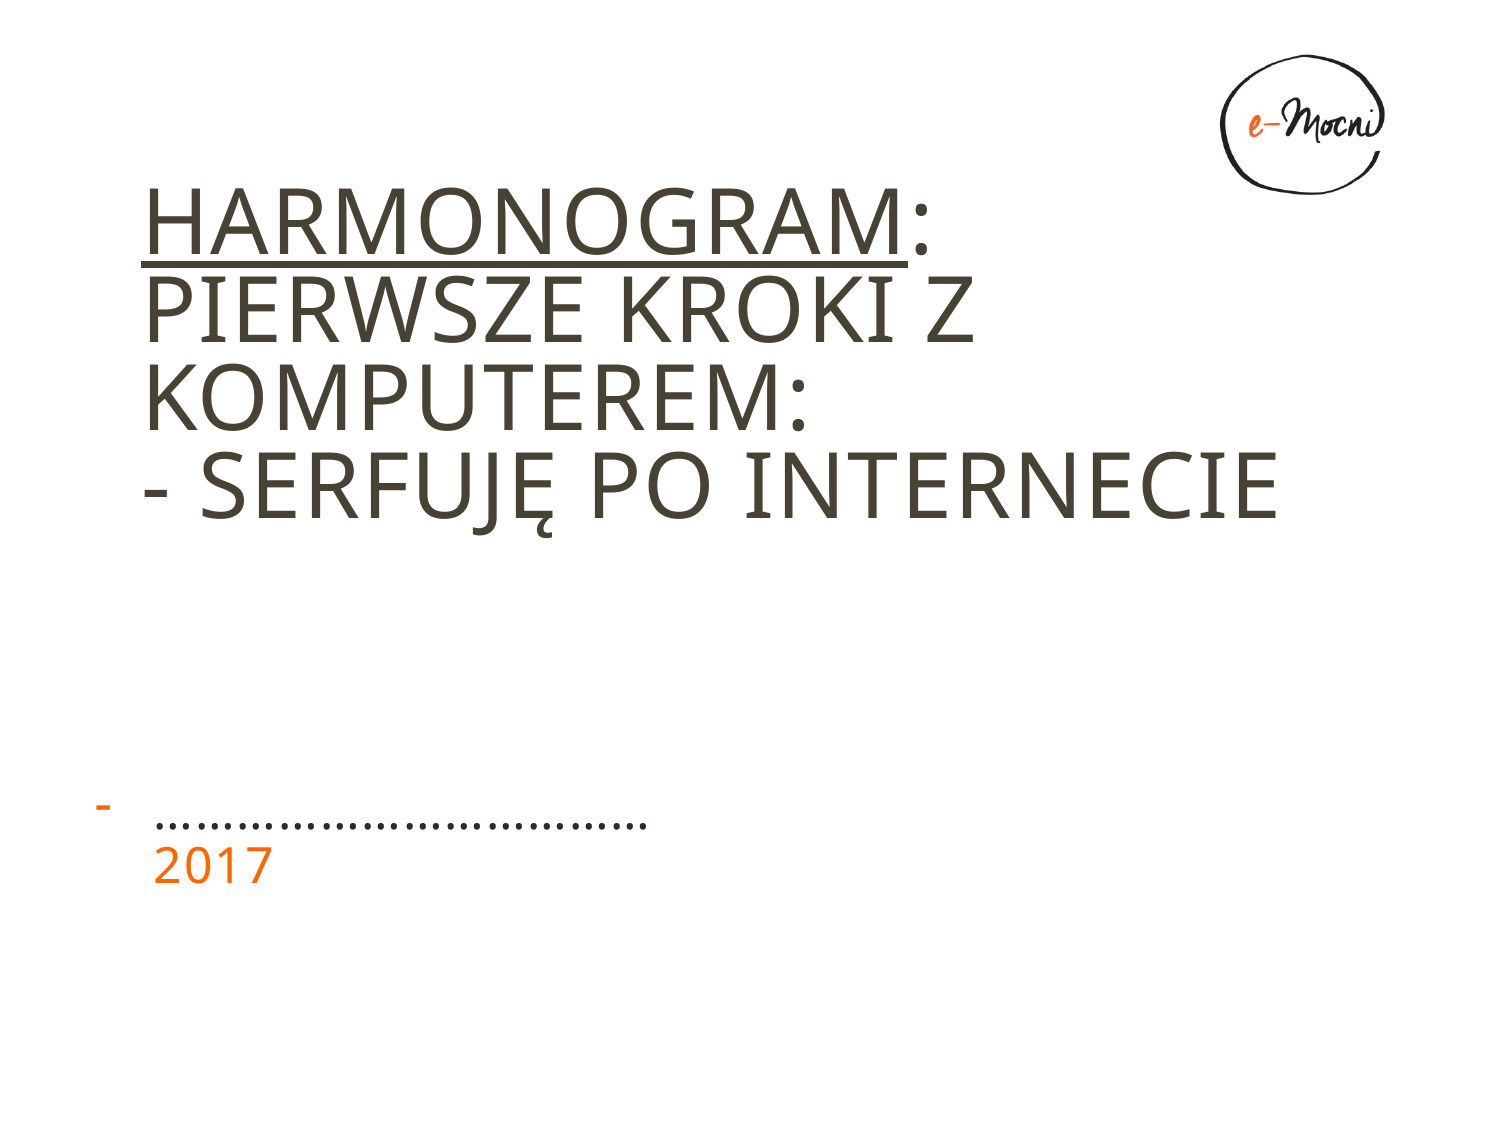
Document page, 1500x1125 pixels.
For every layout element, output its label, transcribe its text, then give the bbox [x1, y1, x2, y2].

picture [1163, 41, 1442, 209]
title Harmonogram: PIERWSZE KROKI Z KOMPUTEREM: - Serfuję po Internecie [126, 96, 1347, 602]
list ……………………………… 2017 [87, 602, 1463, 1080]
